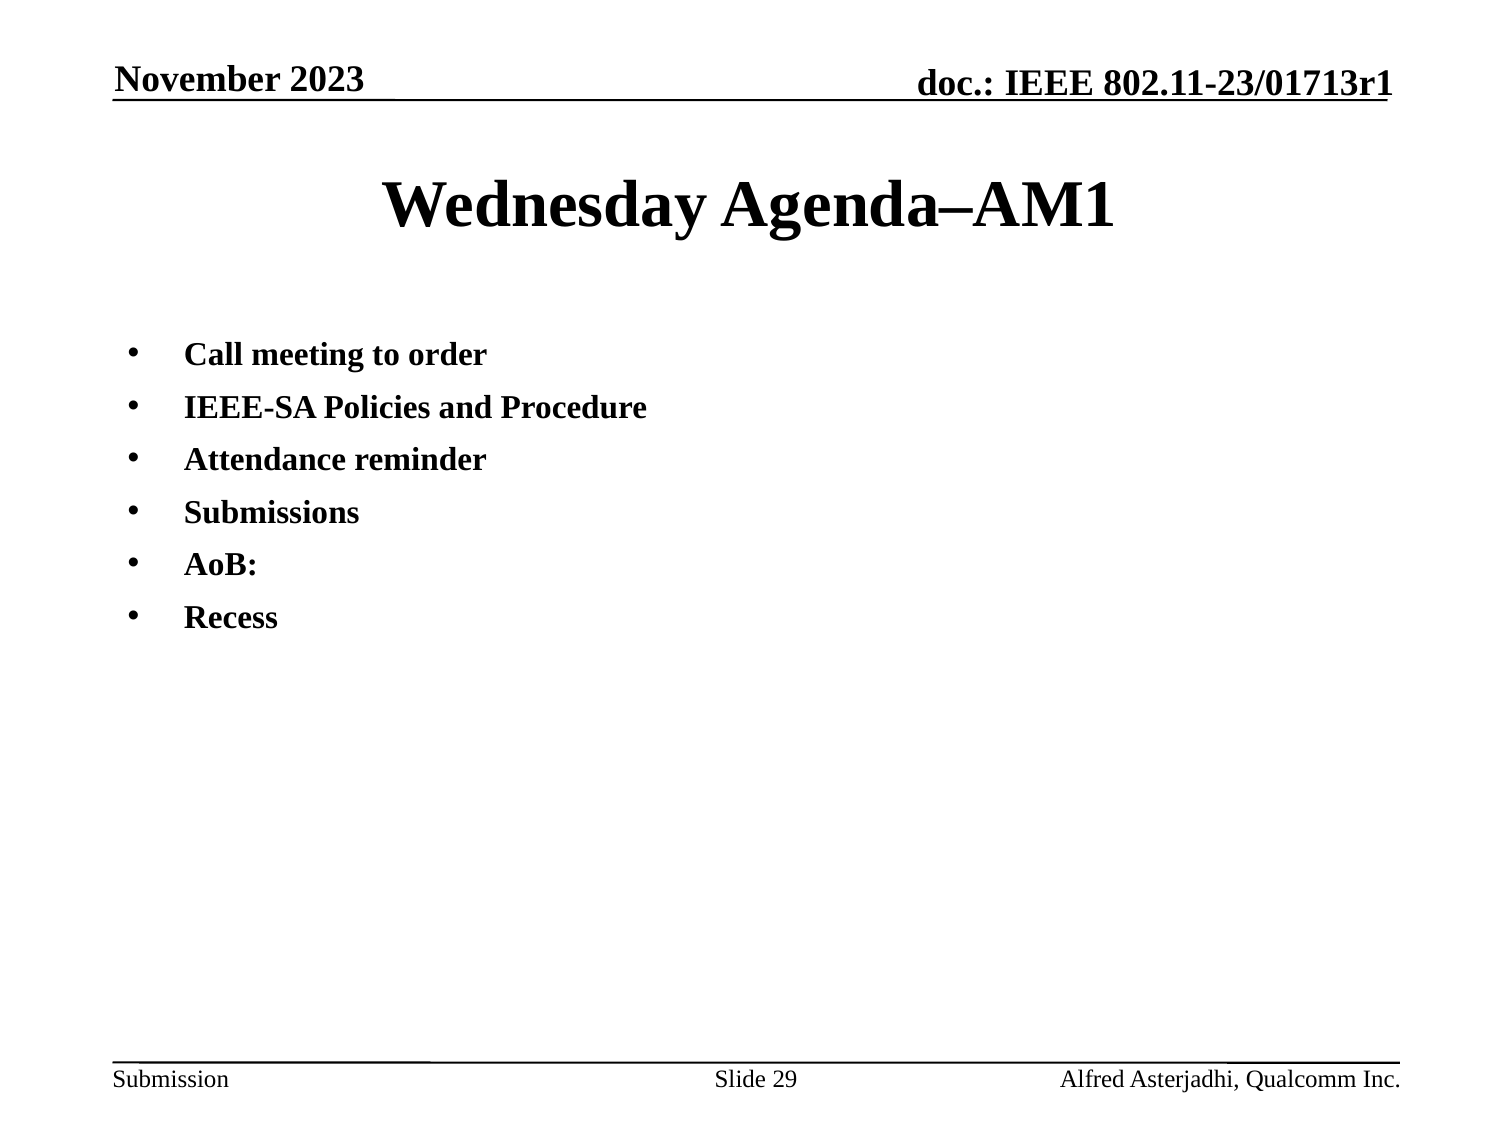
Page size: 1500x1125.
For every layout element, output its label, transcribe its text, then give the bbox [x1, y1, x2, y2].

title Wednesday Agenda–AM1 [112, 112, 1388, 288]
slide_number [114, 54, 423, 100]
footer Alfred Asterjadhi, Qualcomm Inc. [878, 1061, 1402, 1093]
list Call meeting to order IEEE-SA Policies and Procedure Attendance reminder Submissions AoB: Recess [112, 324, 1388, 1063]
slide_number Slide 29 [712, 1061, 800, 1123]
